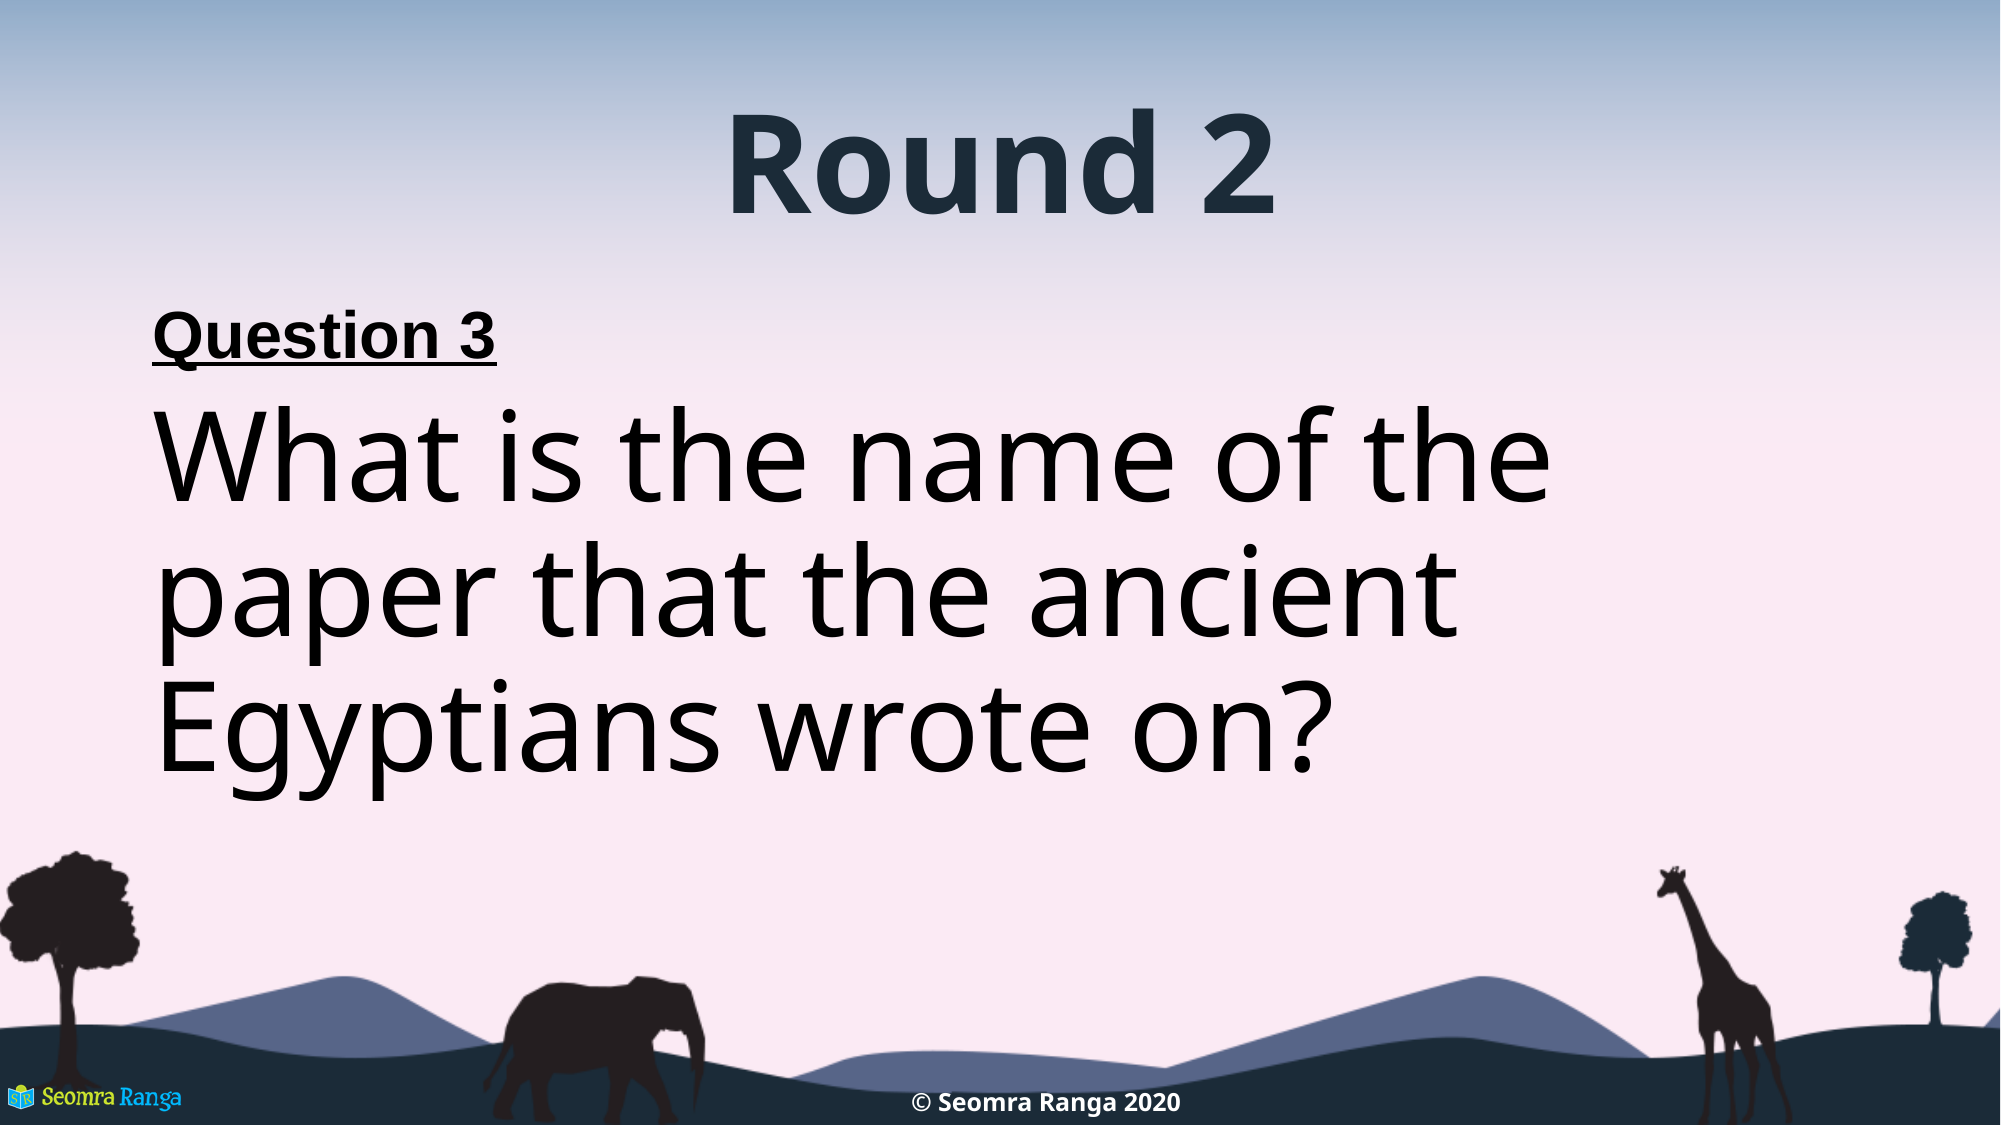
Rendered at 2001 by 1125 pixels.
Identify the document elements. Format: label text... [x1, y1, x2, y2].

picture [0, 0, 2001, 1125]
title Round 2 [137, 59, 1863, 278]
list Question 3 What is the name of the paper that the ancient Egyptians wrote on? [137, 293, 1863, 1014]
text_box © Seomra Ranga 2020 www.seomraranga.com [762, 1079, 1330, 1125]
